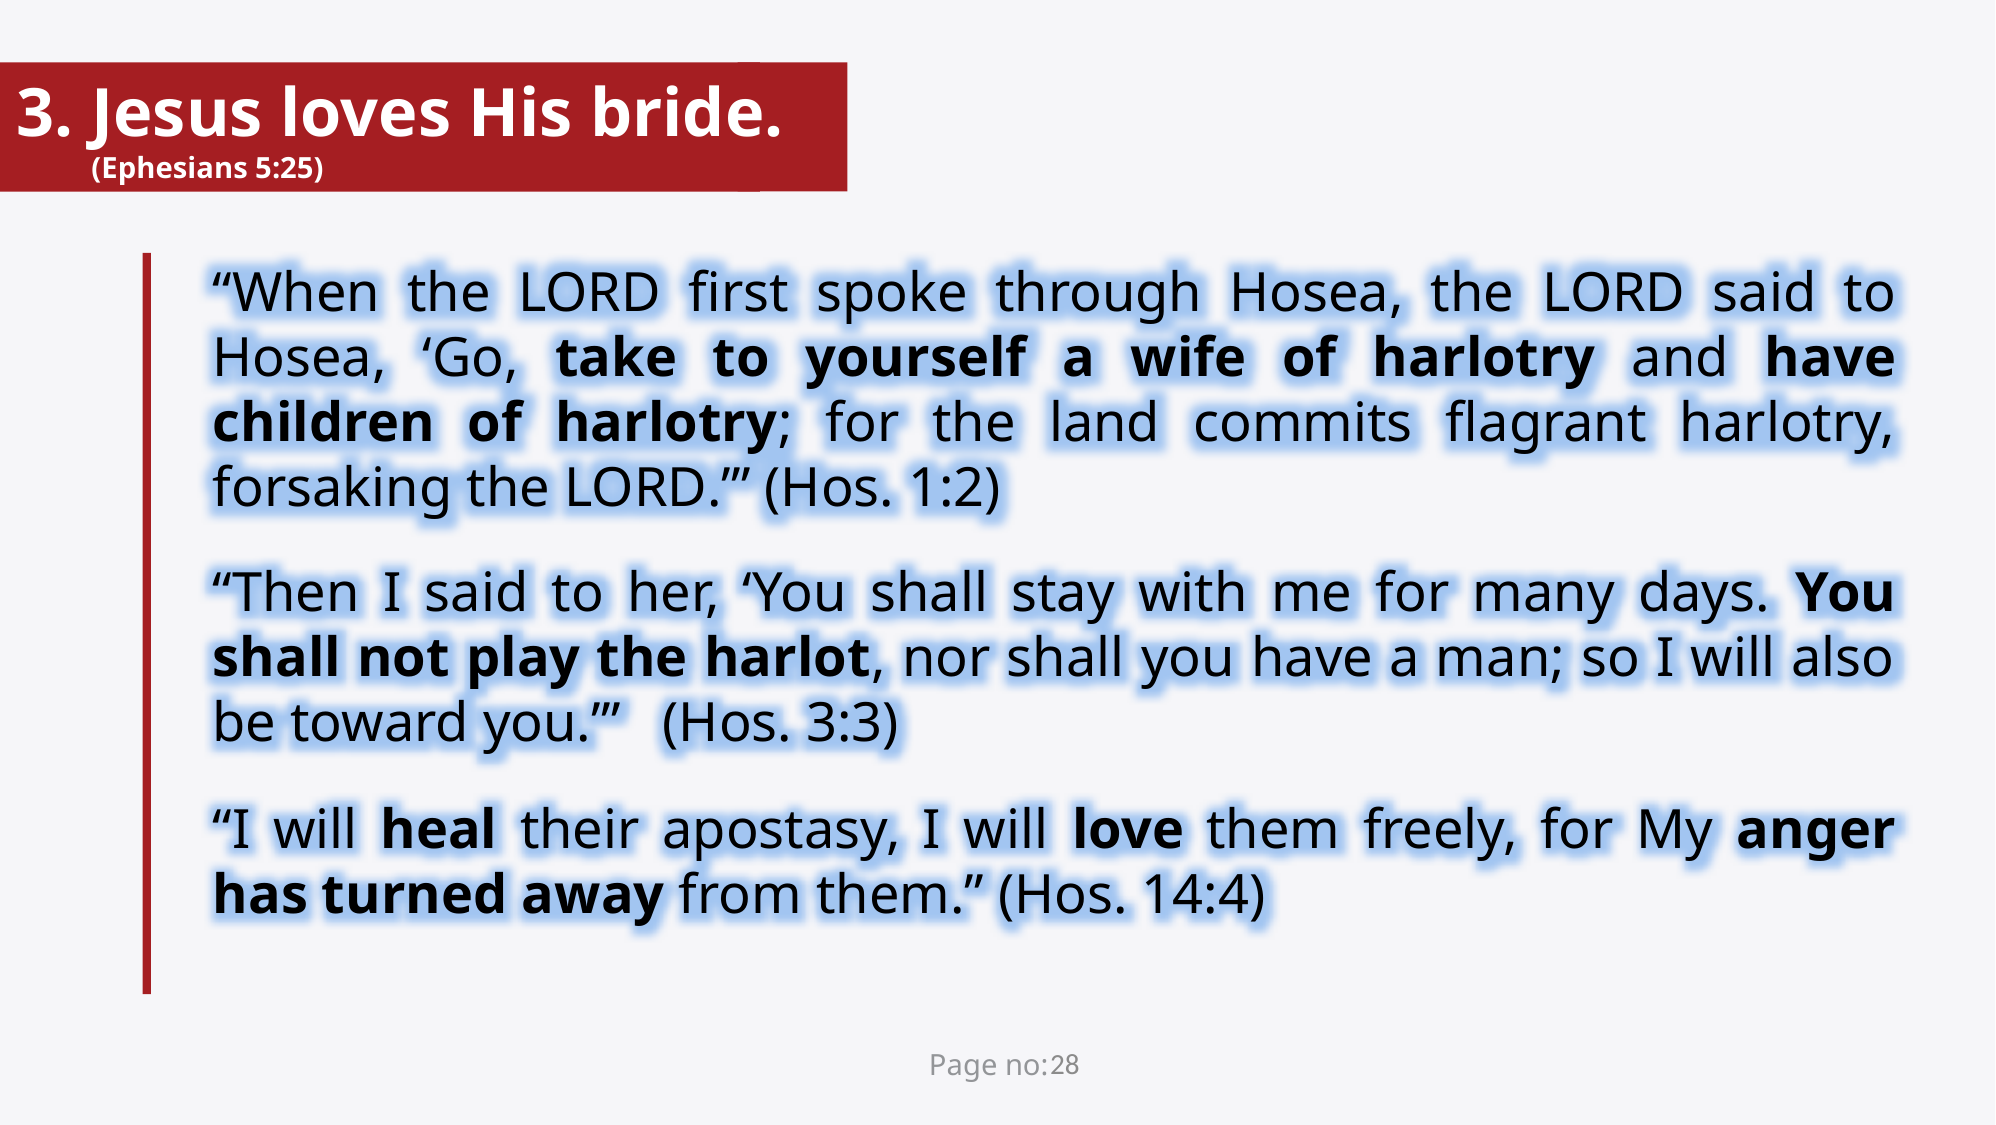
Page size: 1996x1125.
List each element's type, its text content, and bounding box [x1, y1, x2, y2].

text_box [736, 60, 850, 193]
text_box “Then I said to her, ‘You shall stay with me for many days. You shall not play the harlot, nor shall you have a man; so I will also be toward you.’” (Hos. 3:3) [198, 550, 1911, 760]
text_box “When the Lord first spoke through Hosea, the Lord said to Hosea, ‘Go, take to yourself a wife of harlotry and have children of harlotry; for the land commits flagrant harlotry, forsaking the Lord.’” (Hos. 1:2) [198, 249, 1911, 525]
text_box “I will heal their apostasy, I will love them freely, for My anger has turned away from them.” (Hos. 14:4) [198, 787, 1911, 933]
